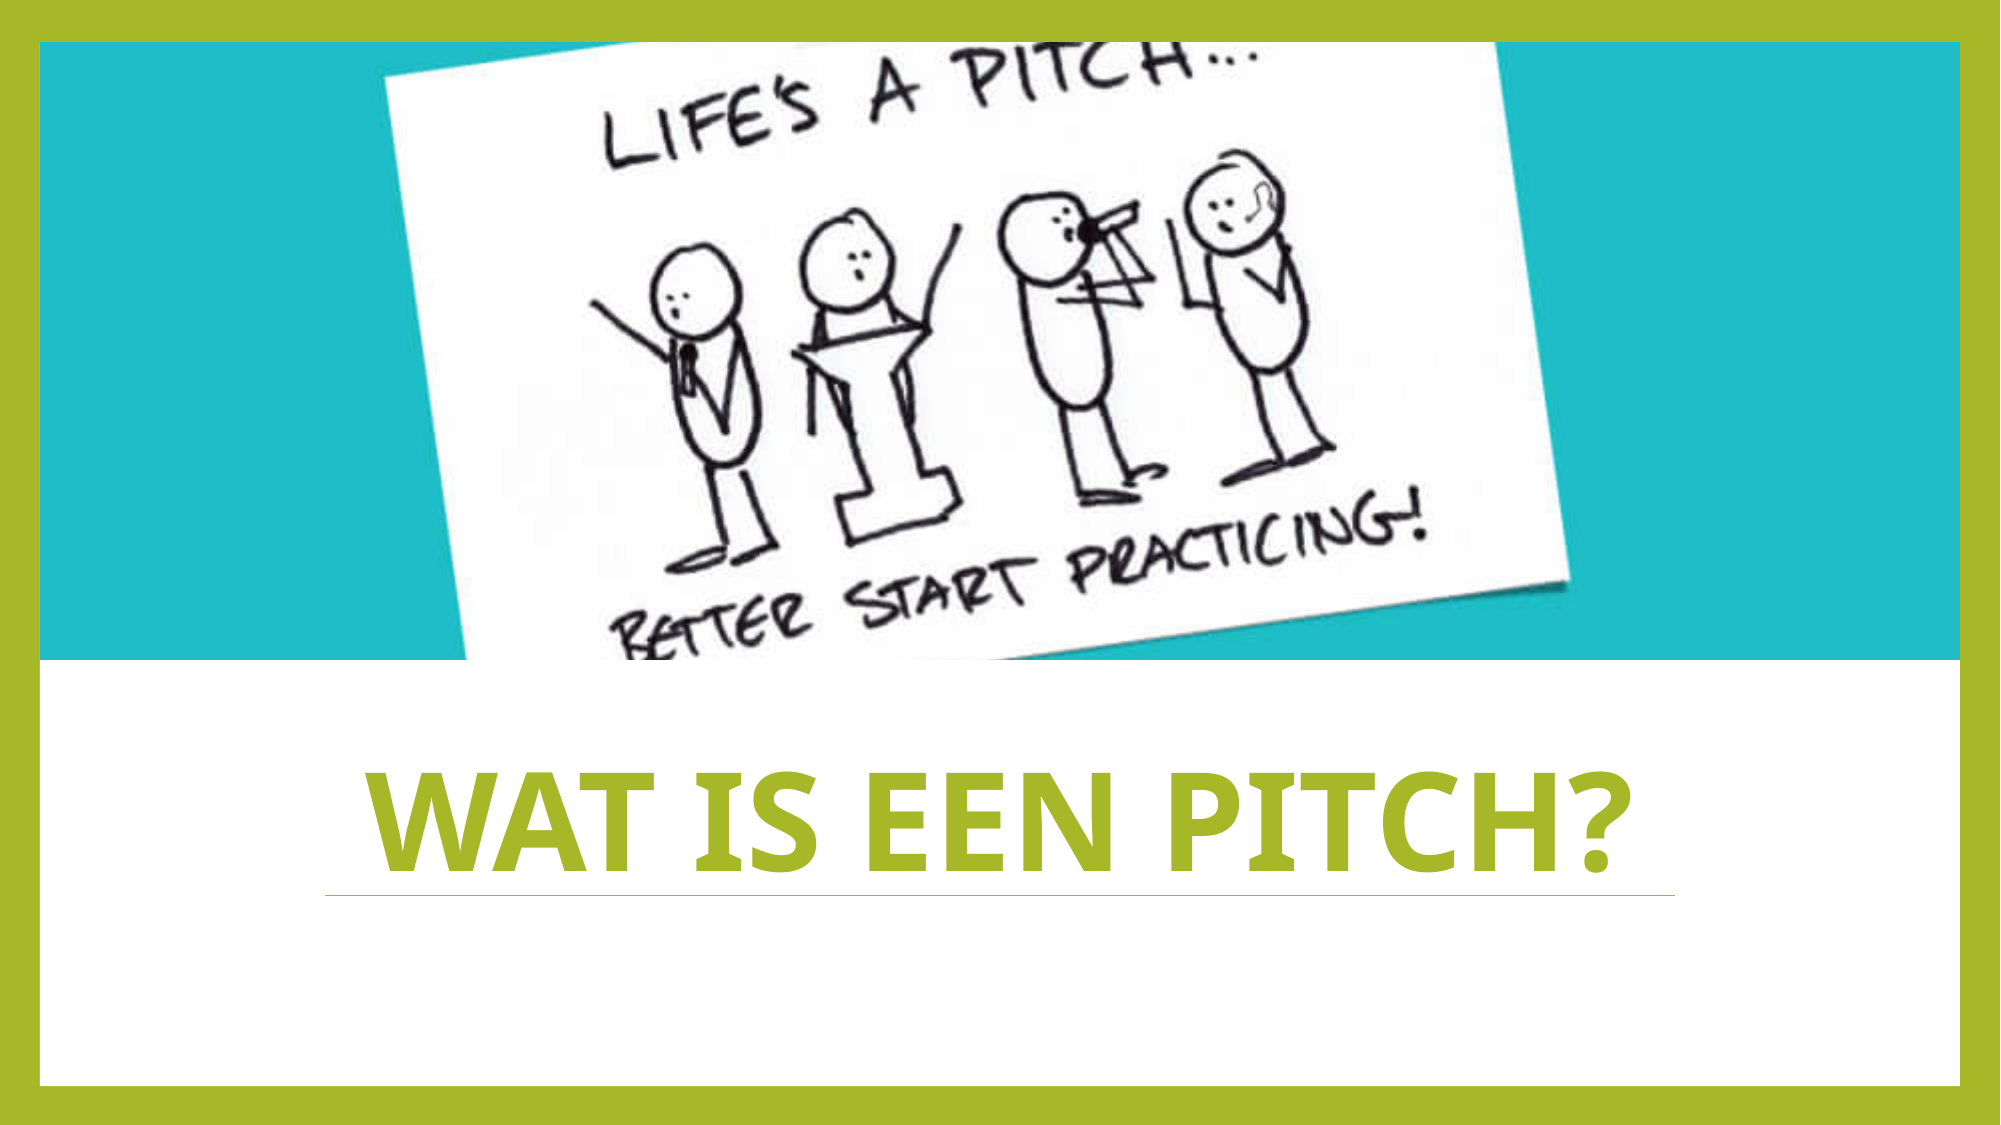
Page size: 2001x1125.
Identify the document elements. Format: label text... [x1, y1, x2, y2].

text_box [38, 671, 1961, 1088]
title Wat is een pitch? [182, 690, 1818, 908]
picture [39, 41, 1961, 660]
text_box [0, 0, 2000, 1125]
